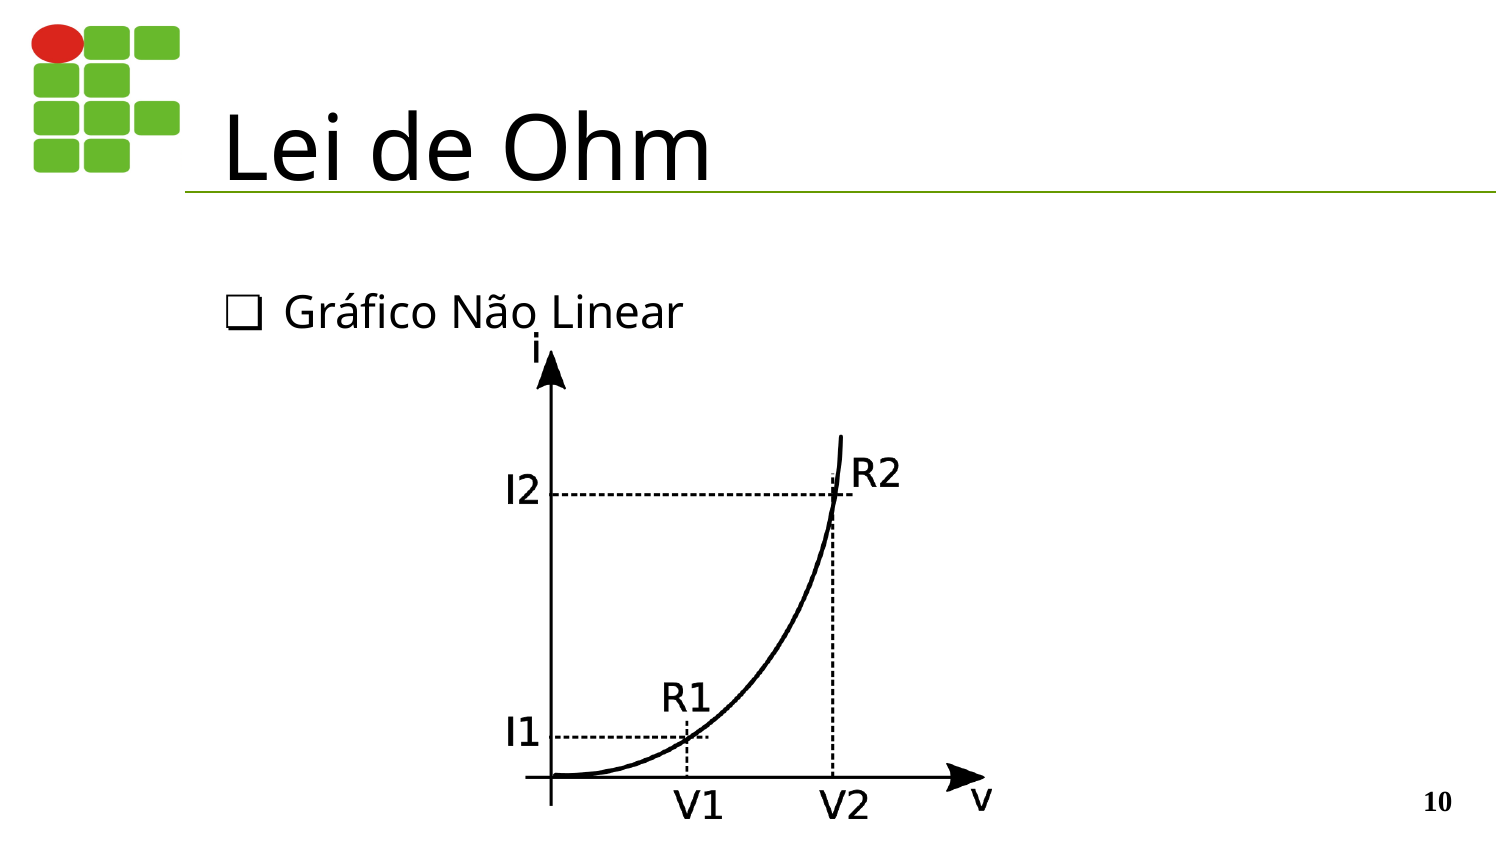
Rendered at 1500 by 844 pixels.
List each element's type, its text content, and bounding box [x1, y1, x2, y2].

text_box ‹#› [1155, 768, 1468, 825]
picture [507, 332, 992, 819]
picture [29, 23, 182, 174]
list Gráfico Não Linear [193, 248, 1469, 323]
title Lei de Ohm [206, 26, 1468, 207]
